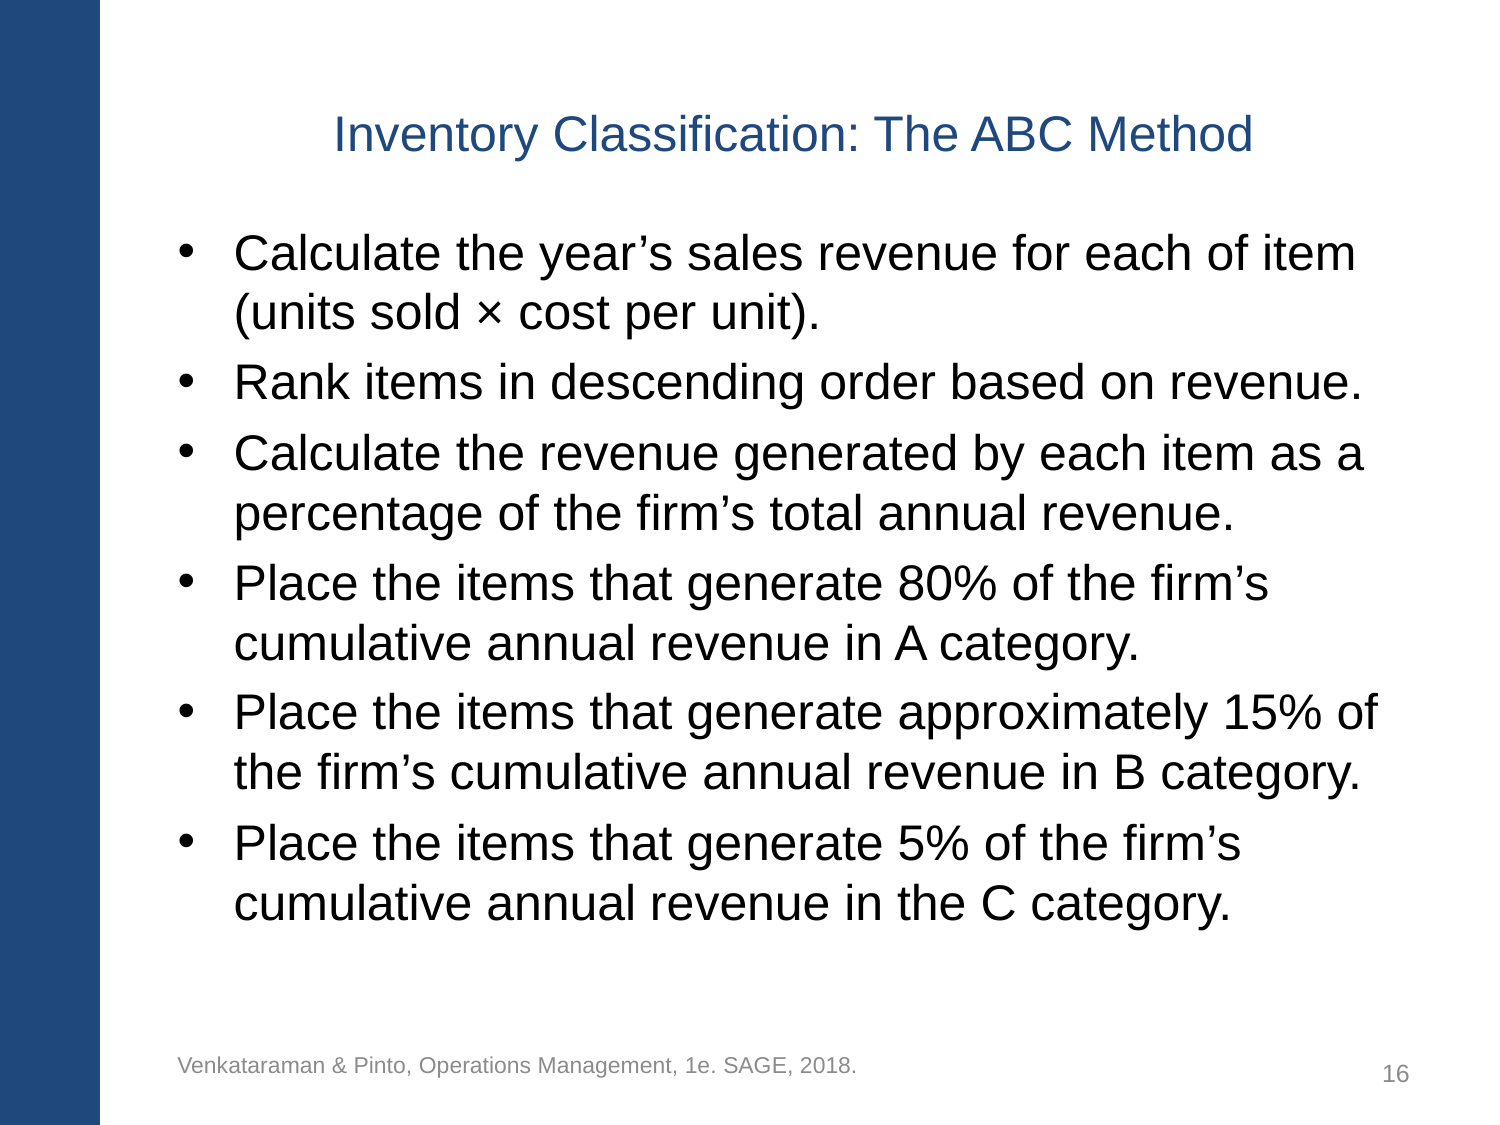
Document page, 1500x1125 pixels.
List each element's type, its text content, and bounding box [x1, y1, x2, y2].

title Inventory Classification: The ABC Method [162, 37, 1425, 212]
list Calculate the year’s sales revenue for each of item (units sold × cost per unit). Rank items in descending order based on revenue. Calculate the revenue generated by each item as a percentage of the firm’s total annual revenue. Place the items that generate 80% of the firm’s cumulative annual revenue in A category. Place the items that generate approximately 15% of the firm’s cumulative annual revenue in B category. Place the items that generate 5% of the firm’s cumulative annual revenue in the C category. [162, 212, 1425, 1025]
footer Venkataraman & Pinto, Operations Management, 1e. SAGE, 2018. [162, 1042, 1313, 1103]
slide_number 16 [1350, 1042, 1425, 1103]
